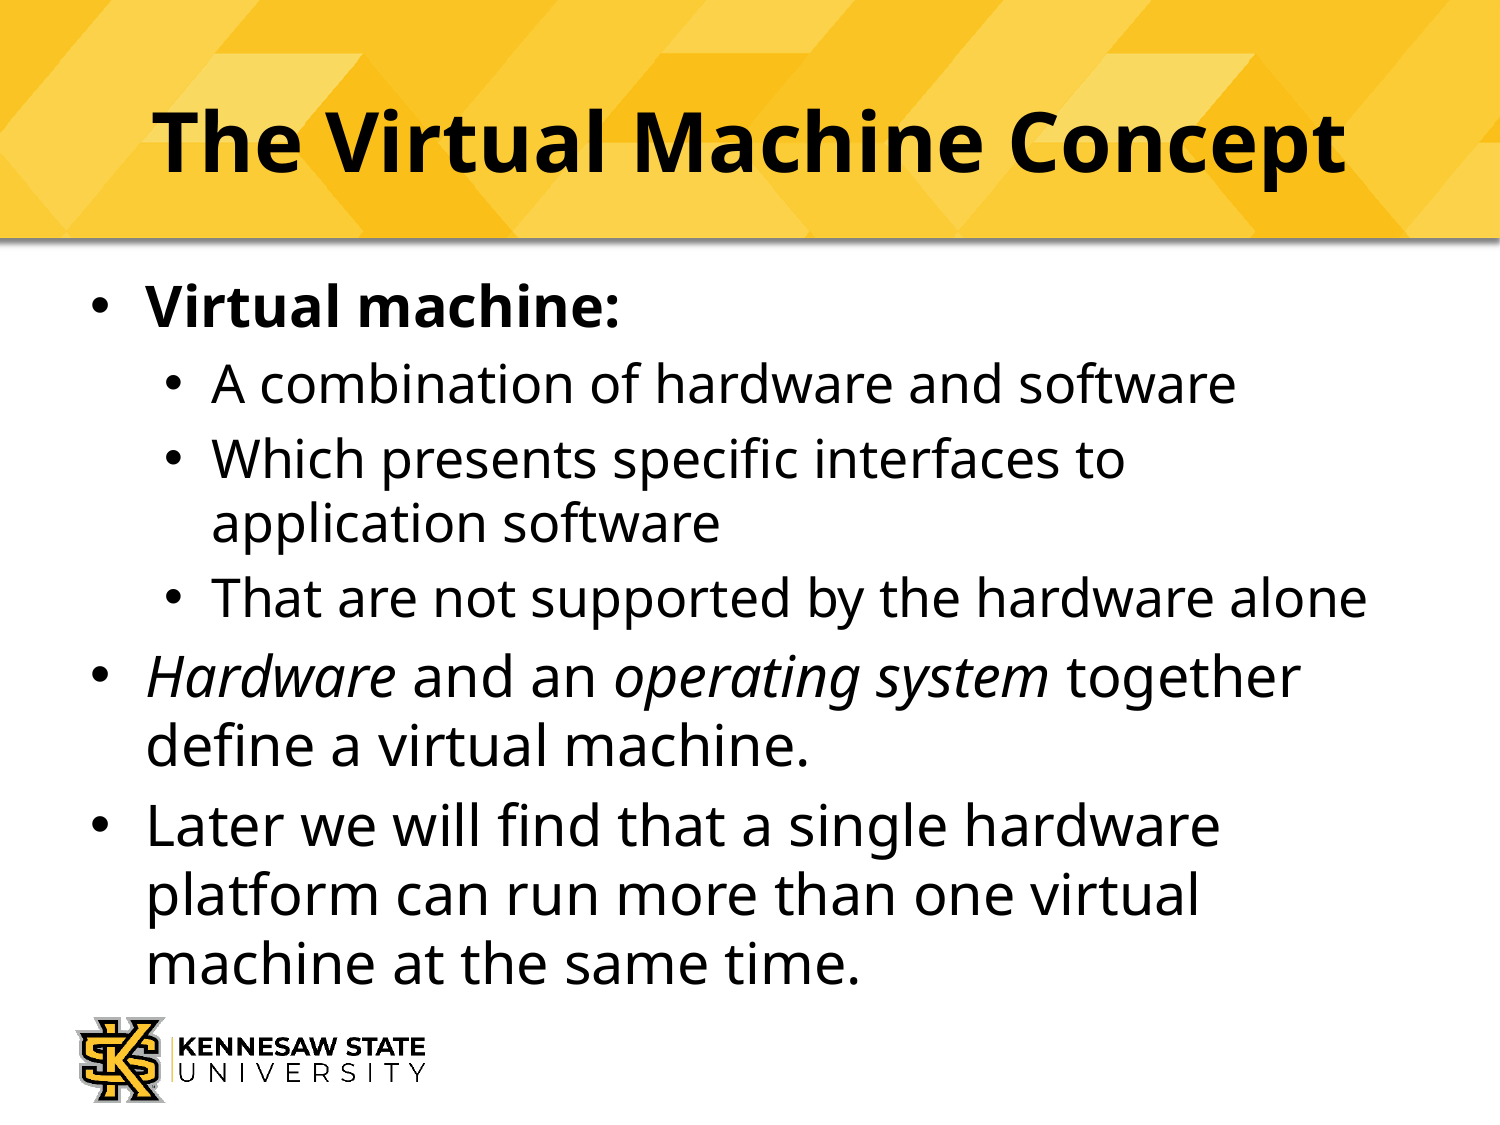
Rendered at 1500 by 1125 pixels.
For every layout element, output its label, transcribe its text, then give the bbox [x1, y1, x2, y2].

picture [0, 0, 1500, 251]
list Virtual machine: A combination of hardware and software Which presents specific interfaces to application software That are not supported by the hardware alone Hardware and an operating system together define a virtual machine. Later we will find that a single hardware platform can run more than one virtual machine at the same time. [75, 262, 1425, 1005]
title The Virtual Machine Concept [75, 45, 1425, 233]
picture [75, 1017, 425, 1103]
